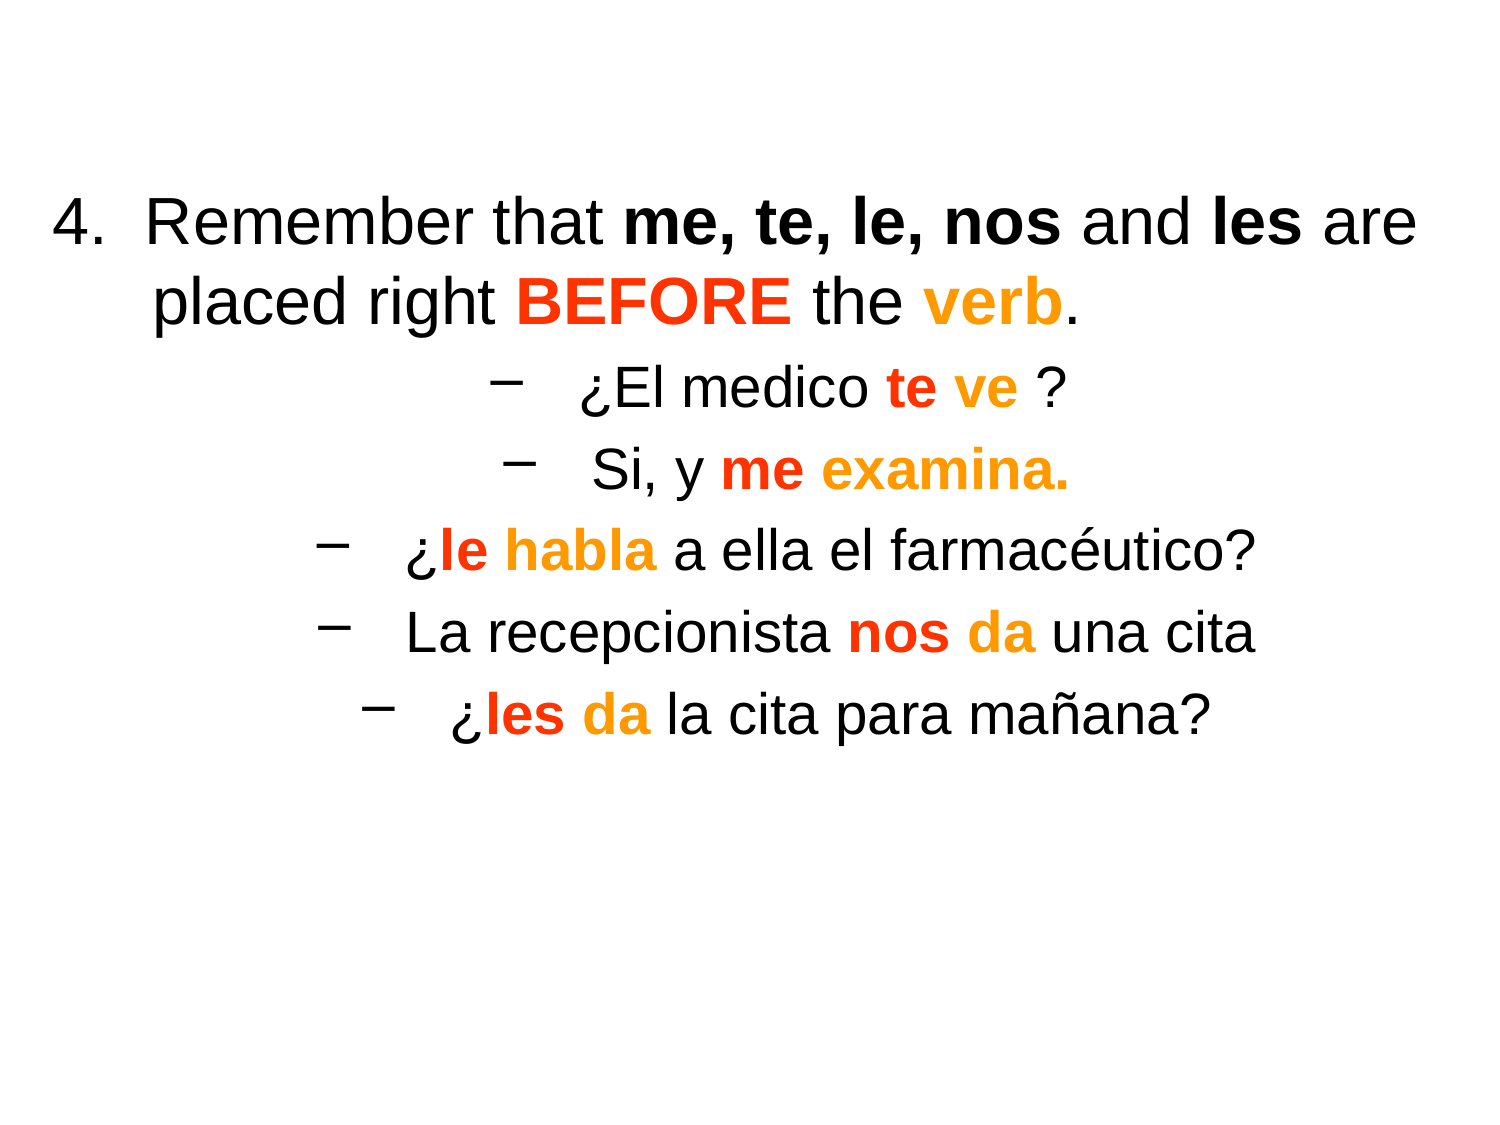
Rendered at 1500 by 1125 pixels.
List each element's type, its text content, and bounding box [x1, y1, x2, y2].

list 4. Remember that me, te, le, nos and les are placed right BEFORE the verb. ¿El medico te ve ? Si, y me examina. ¿le habla a ella el farmacéutico? La recepcionista nos da una cita ¿les da la cita para mañana? [37, 170, 1463, 913]
